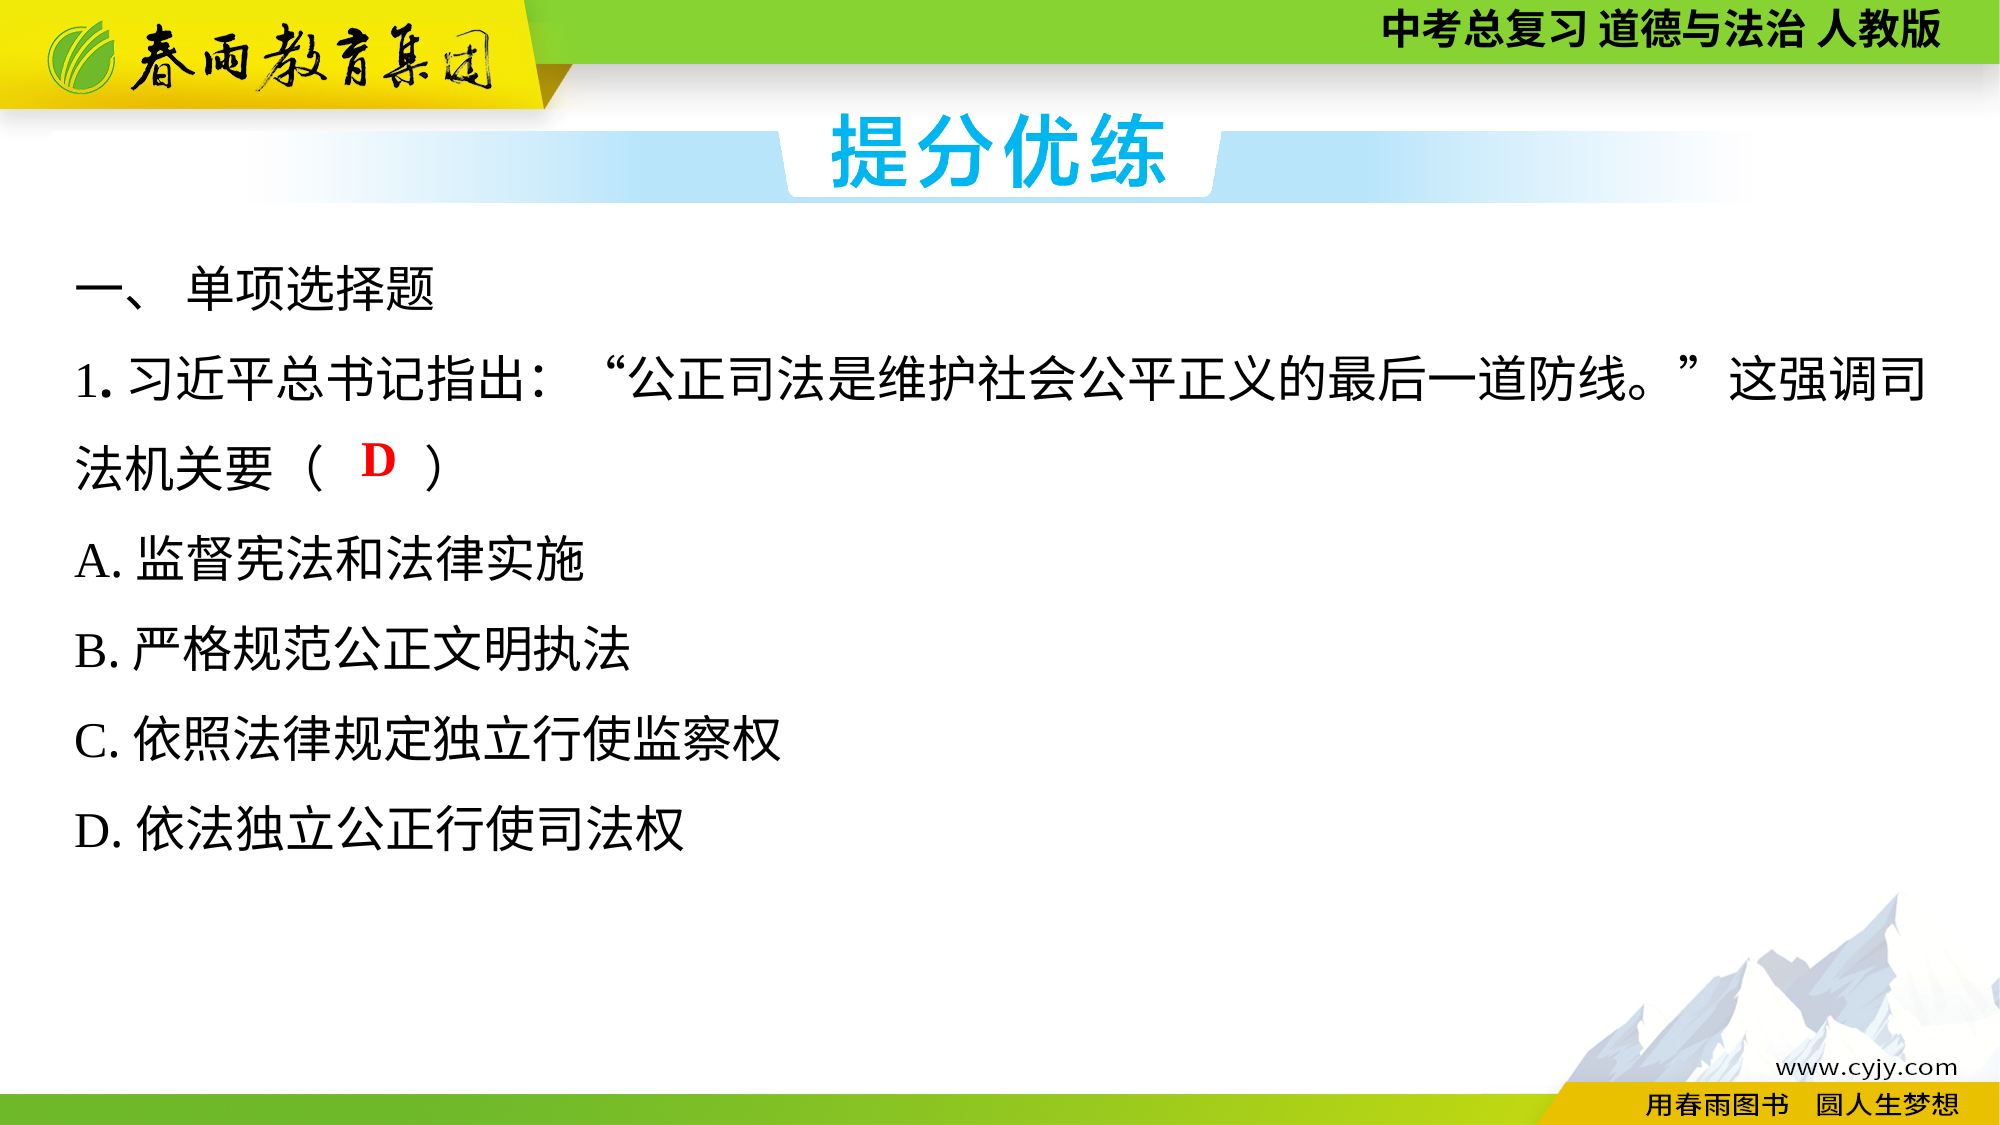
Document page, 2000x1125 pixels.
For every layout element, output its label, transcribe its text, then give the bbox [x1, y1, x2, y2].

picture [0, 0, 2000, 1125]
list 一、 单项选择题 1.习近平总书记指出：“公正司法是维护社会公平正义的最后一道防线。”这强调司法机关要（ ） A.监督宪法和法律实施 B.严格规范公正文明执法 C.依照法律规定独立行使监察权 D.依法独立公正行使司法权 [59, 219, 1944, 860]
text_box D [346, 419, 413, 494]
